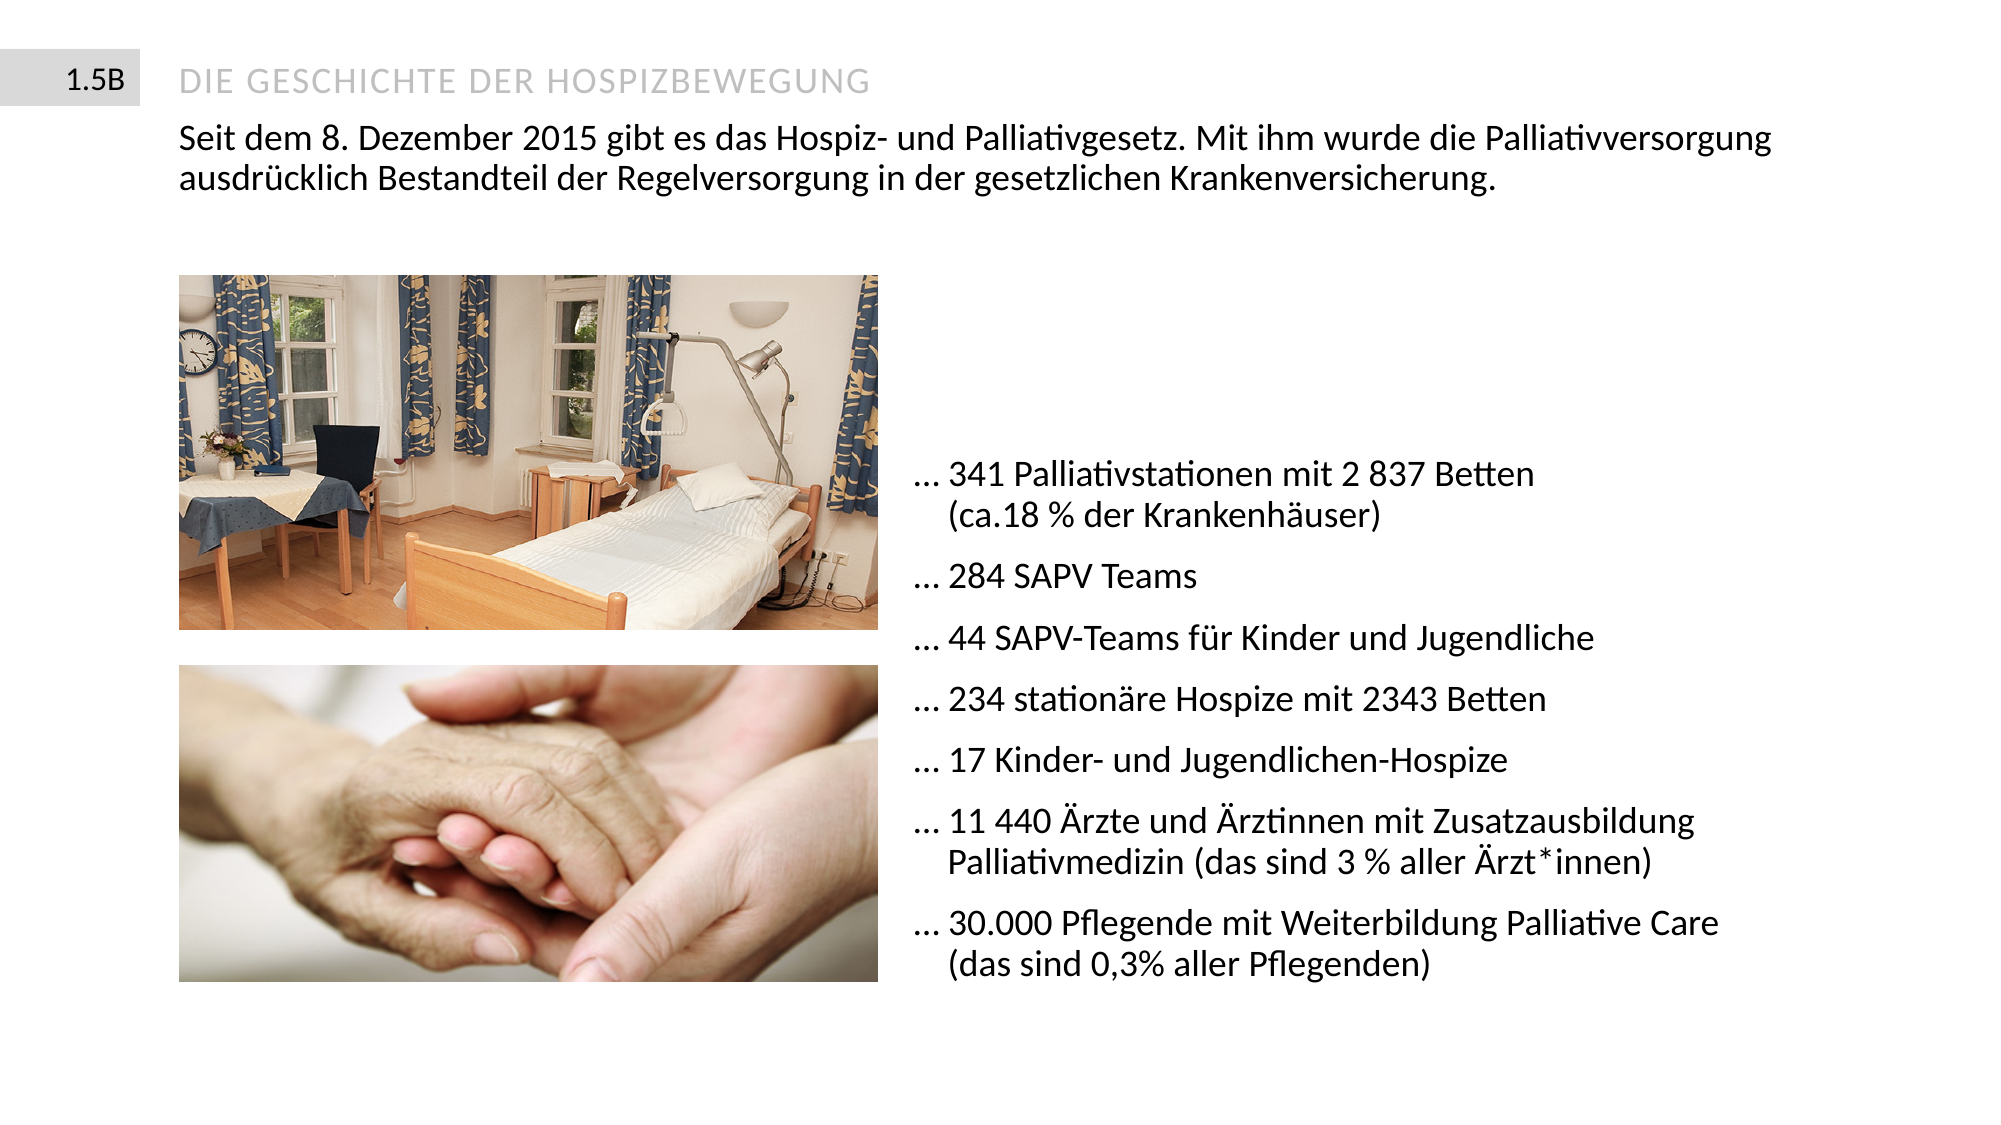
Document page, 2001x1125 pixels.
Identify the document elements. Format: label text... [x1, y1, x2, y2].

picture [179, 665, 878, 982]
text_box [25, 0, 495, 132]
text_box … 341 Palliativstationen mit 2 837 Betten (ca.18 % der Krankenhäuser) … 284 SAPV Teams … 44 SAPV-Teams für Kinder und Jugendliche … 234 stationäre Hospize mit 2343 Betten … 17 Kinder- und Jugendlichen-Hospize … 11 440 Ärzte und Ärztinnen mit Zusatzausbildung Palliativmedizin (das sind 3 % aller Ärzt*innen) … 30.000 Pflegende mit Weiterbildung Palliative Care (das sind 0,3% aller Pflegenden) [898, 285, 1747, 992]
picture [179, 275, 878, 631]
list Seit dem 8. Dezember 2015 gibt es das Hospiz- und Palliativgesetz. Mit ihm wurde die Palliativversorgung ausdrücklich Bestandteil der Regelversorgung in der gesetzlichen Krankenversicherung. [164, 110, 1791, 290]
